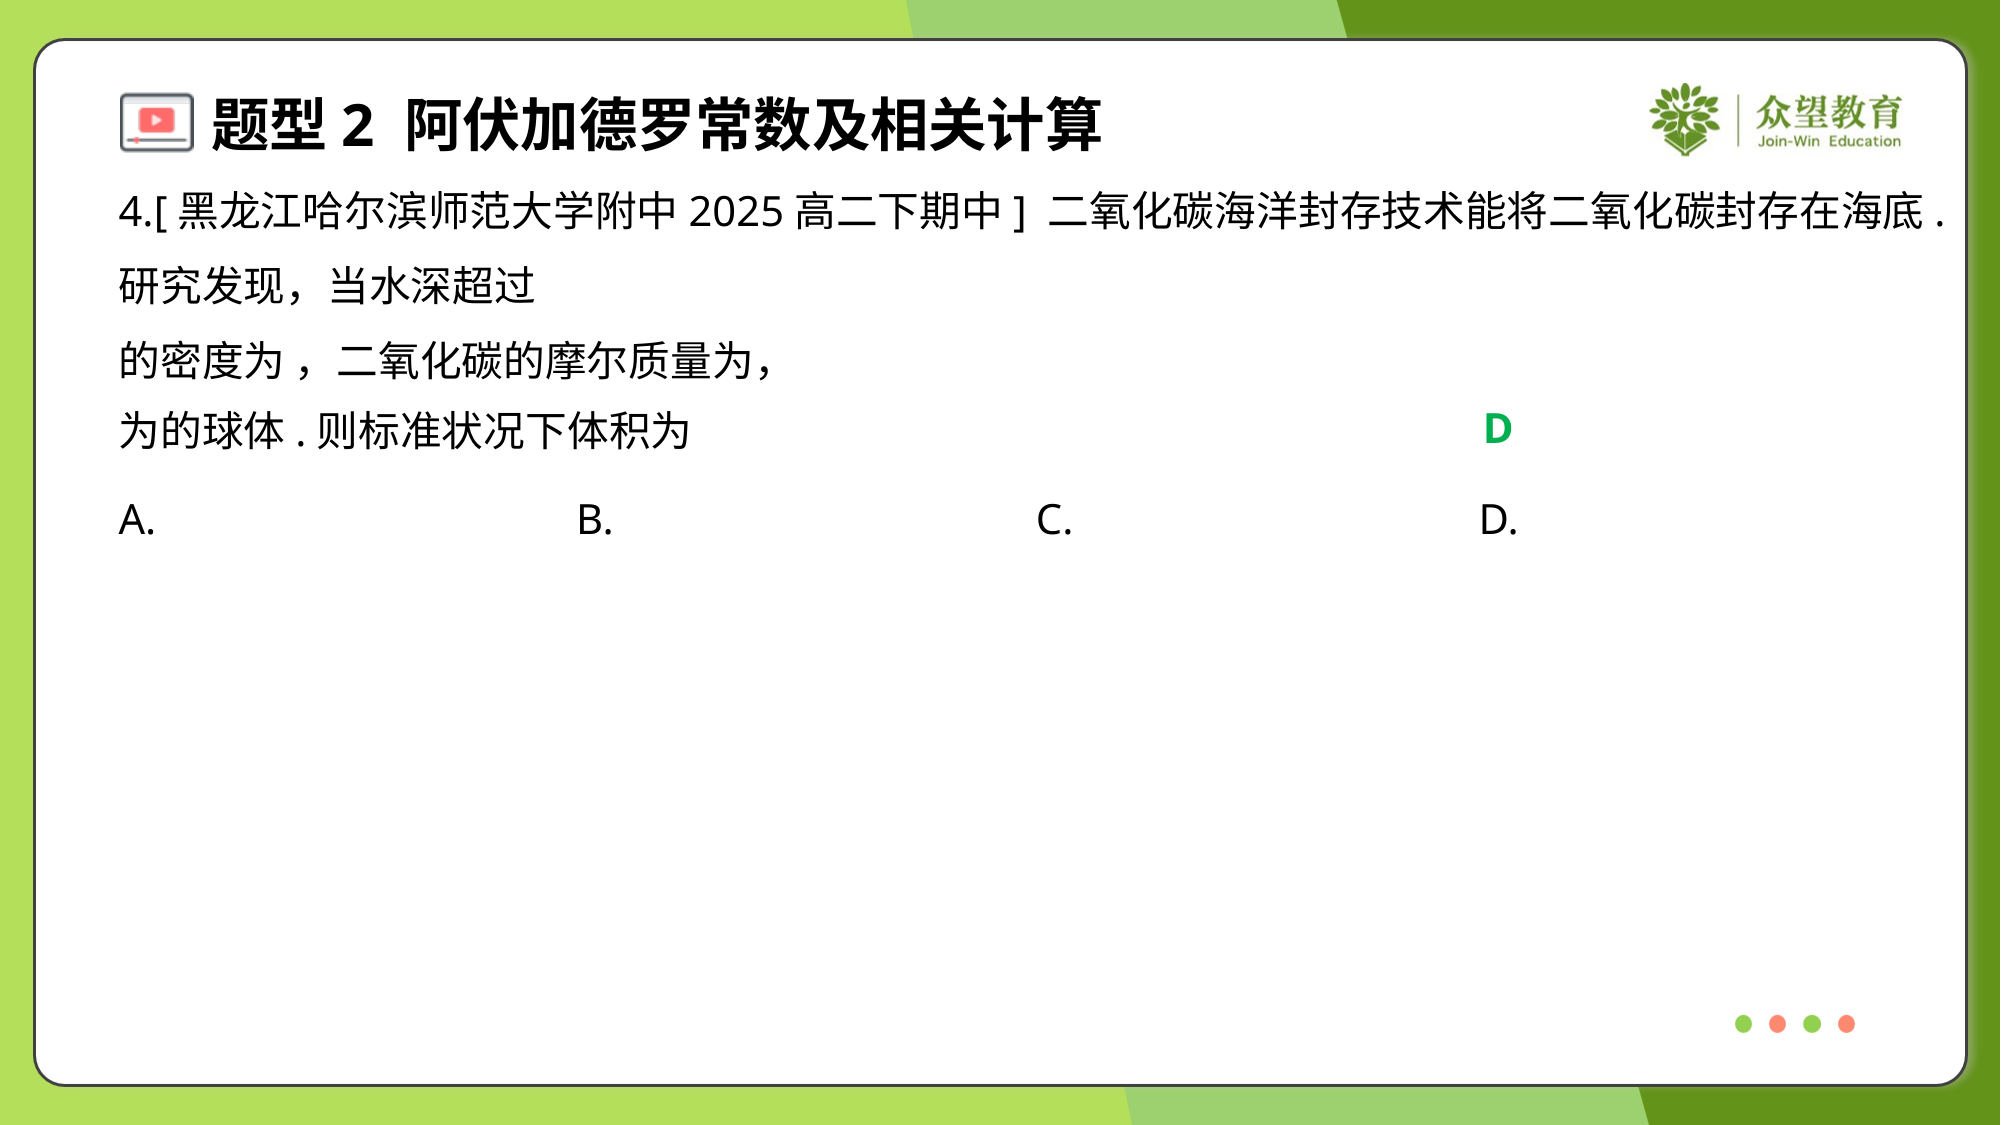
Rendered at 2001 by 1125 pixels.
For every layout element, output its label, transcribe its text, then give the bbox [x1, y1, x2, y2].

picture [0, 0, 2000, 1125]
text_box D [1466, 381, 1531, 446]
